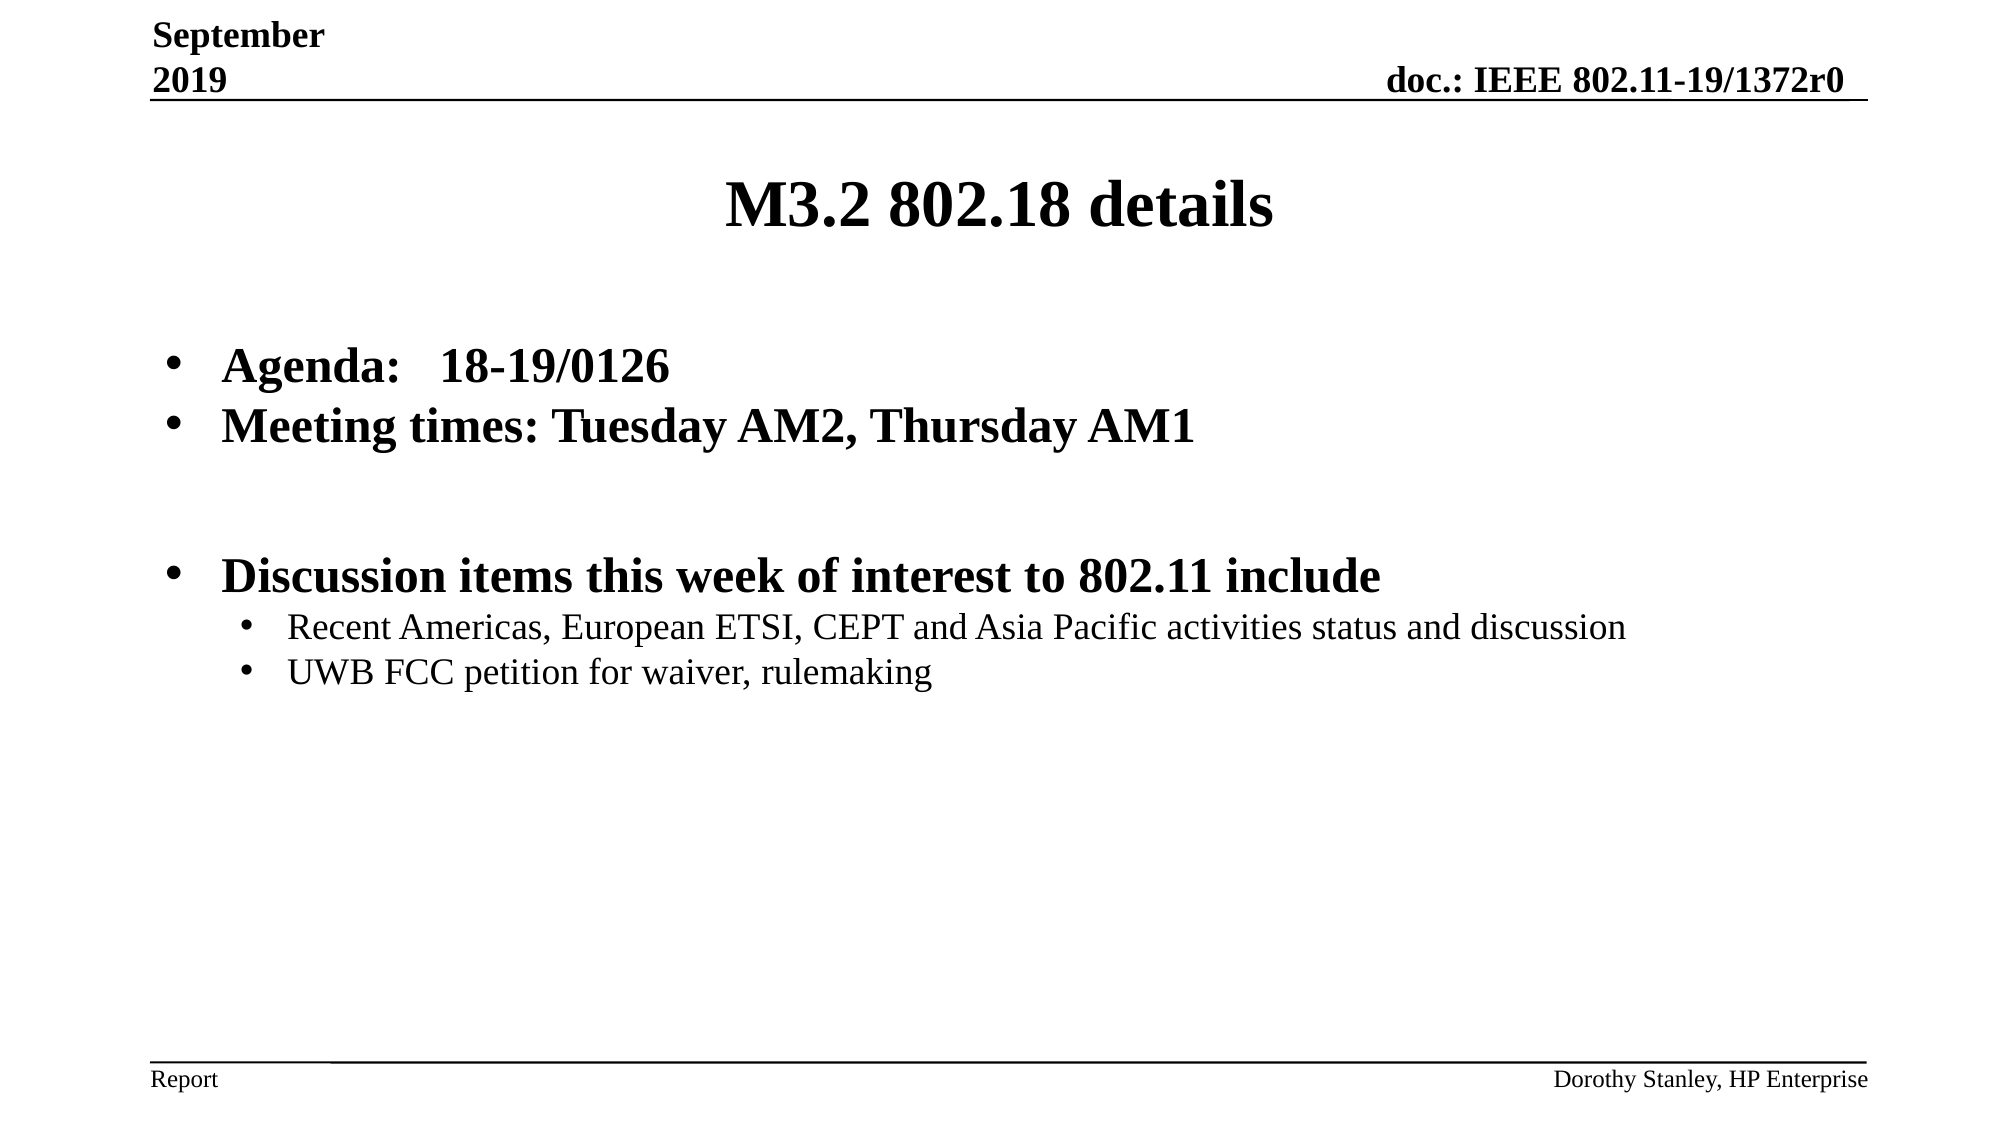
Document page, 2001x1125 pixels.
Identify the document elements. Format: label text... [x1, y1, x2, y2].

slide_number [152, 54, 406, 101]
footer Dorothy Stanley, HP Enterprise [1512, 1061, 1869, 1093]
list Agenda: 18-19/0126 Meeting times: Tuesday AM2, Thursday AM1 Discussion items this week of interest to 802.11 include Recent Americas, European ETSI, CEPT and Asia Pacific activities status and discussion UWB FCC petition for waiver, rulemaking [150, 324, 1850, 1000]
title M3.2 802.18 details [150, 112, 1850, 288]
